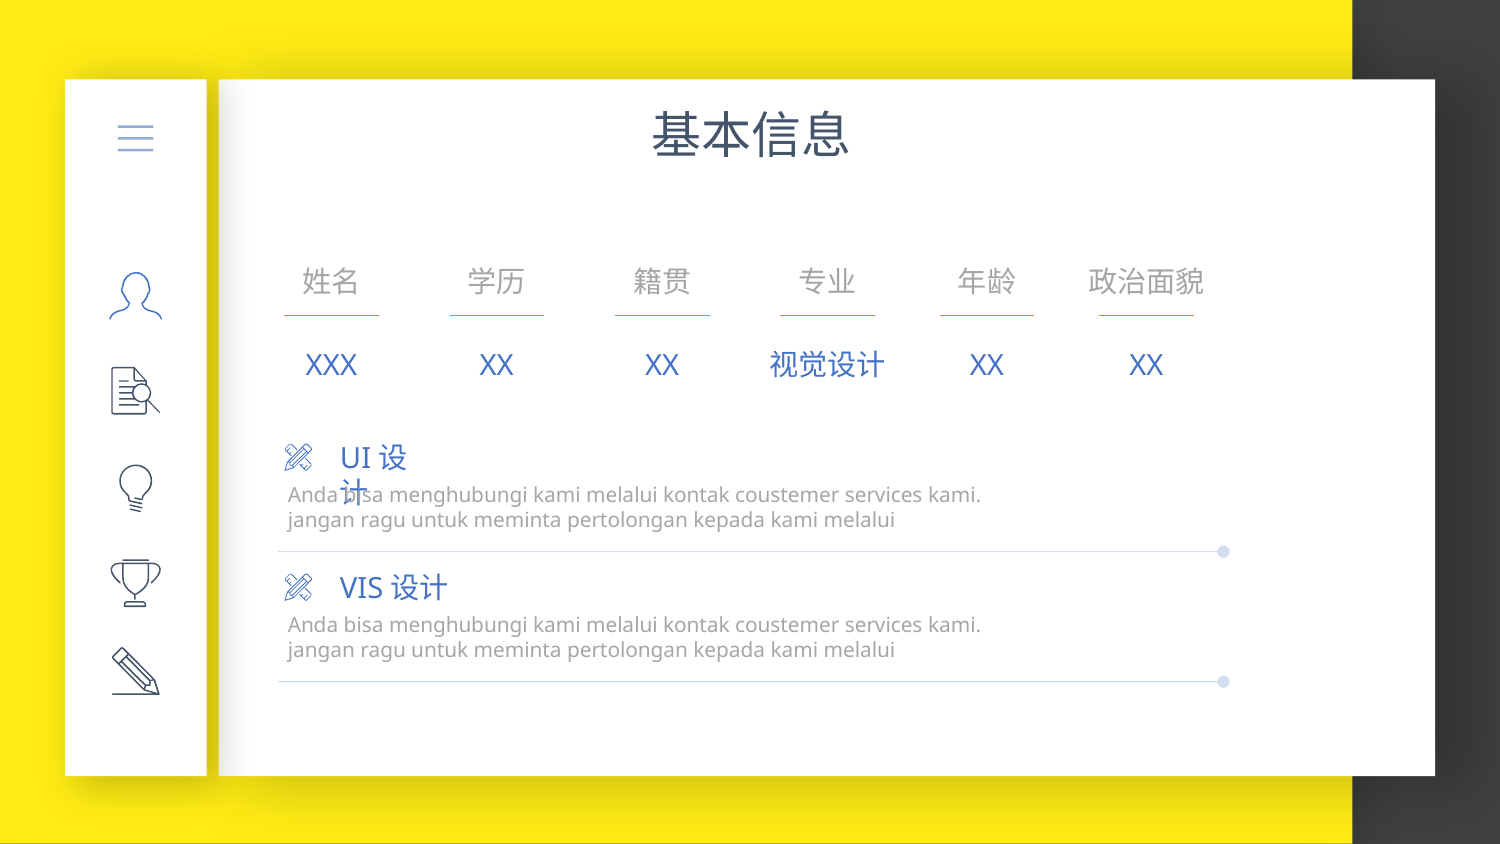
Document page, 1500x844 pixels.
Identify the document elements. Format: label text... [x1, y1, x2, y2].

text_box [109, 271, 162, 320]
text_box 视觉设计 [750, 339, 905, 387]
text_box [119, 464, 153, 513]
text_box 政治面貌 [1069, 256, 1224, 304]
text_box Anda bisa menghubungi kami melalui kontak coustemer services kami. jangan ragu untuk meminta pertolongan kepada kami melalui [273, 474, 1011, 539]
text_box VIS设计 [325, 561, 480, 604]
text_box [284, 572, 312, 601]
text_box 学历 [431, 256, 562, 304]
text_box [111, 647, 160, 695]
text_box Anda bisa menghubungi kami melalui kontak coustemer services kami. jangan ragu untuk meminta pertolongan kepada kami melalui [273, 604, 1011, 669]
text_box XX [910, 339, 1064, 387]
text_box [111, 366, 161, 415]
text_box 籍贯 [597, 256, 728, 304]
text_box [284, 443, 312, 471]
text_box 姓名 [266, 256, 397, 304]
text_box XXX [266, 339, 397, 387]
text_box UI设计 [325, 431, 450, 474]
text_box XX [1069, 339, 1224, 387]
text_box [110, 559, 162, 608]
text_box 专业 [762, 256, 893, 304]
text_box 年龄 [922, 256, 1053, 304]
text_box XX [431, 339, 562, 387]
text_box XX [597, 339, 728, 387]
text_box 基本信息 [626, 95, 875, 179]
